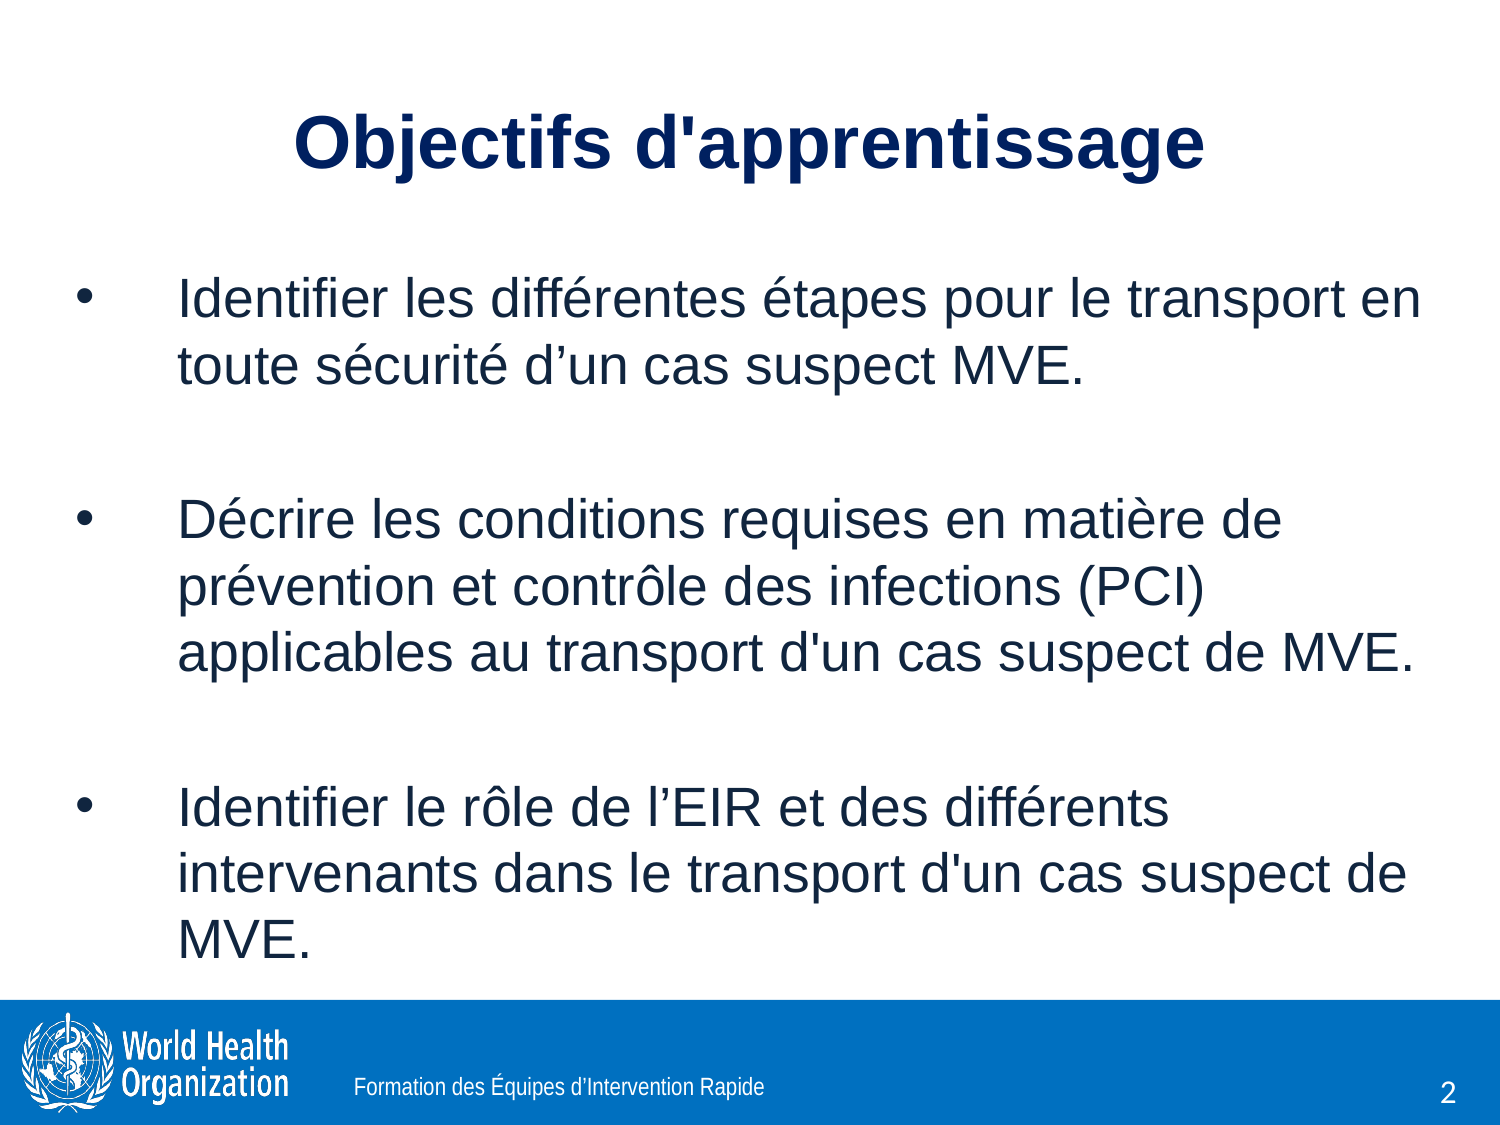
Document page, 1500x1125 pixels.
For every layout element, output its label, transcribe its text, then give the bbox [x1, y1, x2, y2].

title Objectifs d'apprentissage [75, 45, 1425, 233]
picture [21, 1012, 288, 1113]
list Identifier les différentes étapes pour le transport en toute sécurité d’un cas suspect MVE. Décrire les conditions requises en matière de prévention et contrôle des infections (PCI) applicables au transport d'un cas suspect de MVE. Identifier le rôle de l’EIR et des différents intervenants dans le transport d'un cas suspect de MVE. [75, 262, 1425, 1005]
